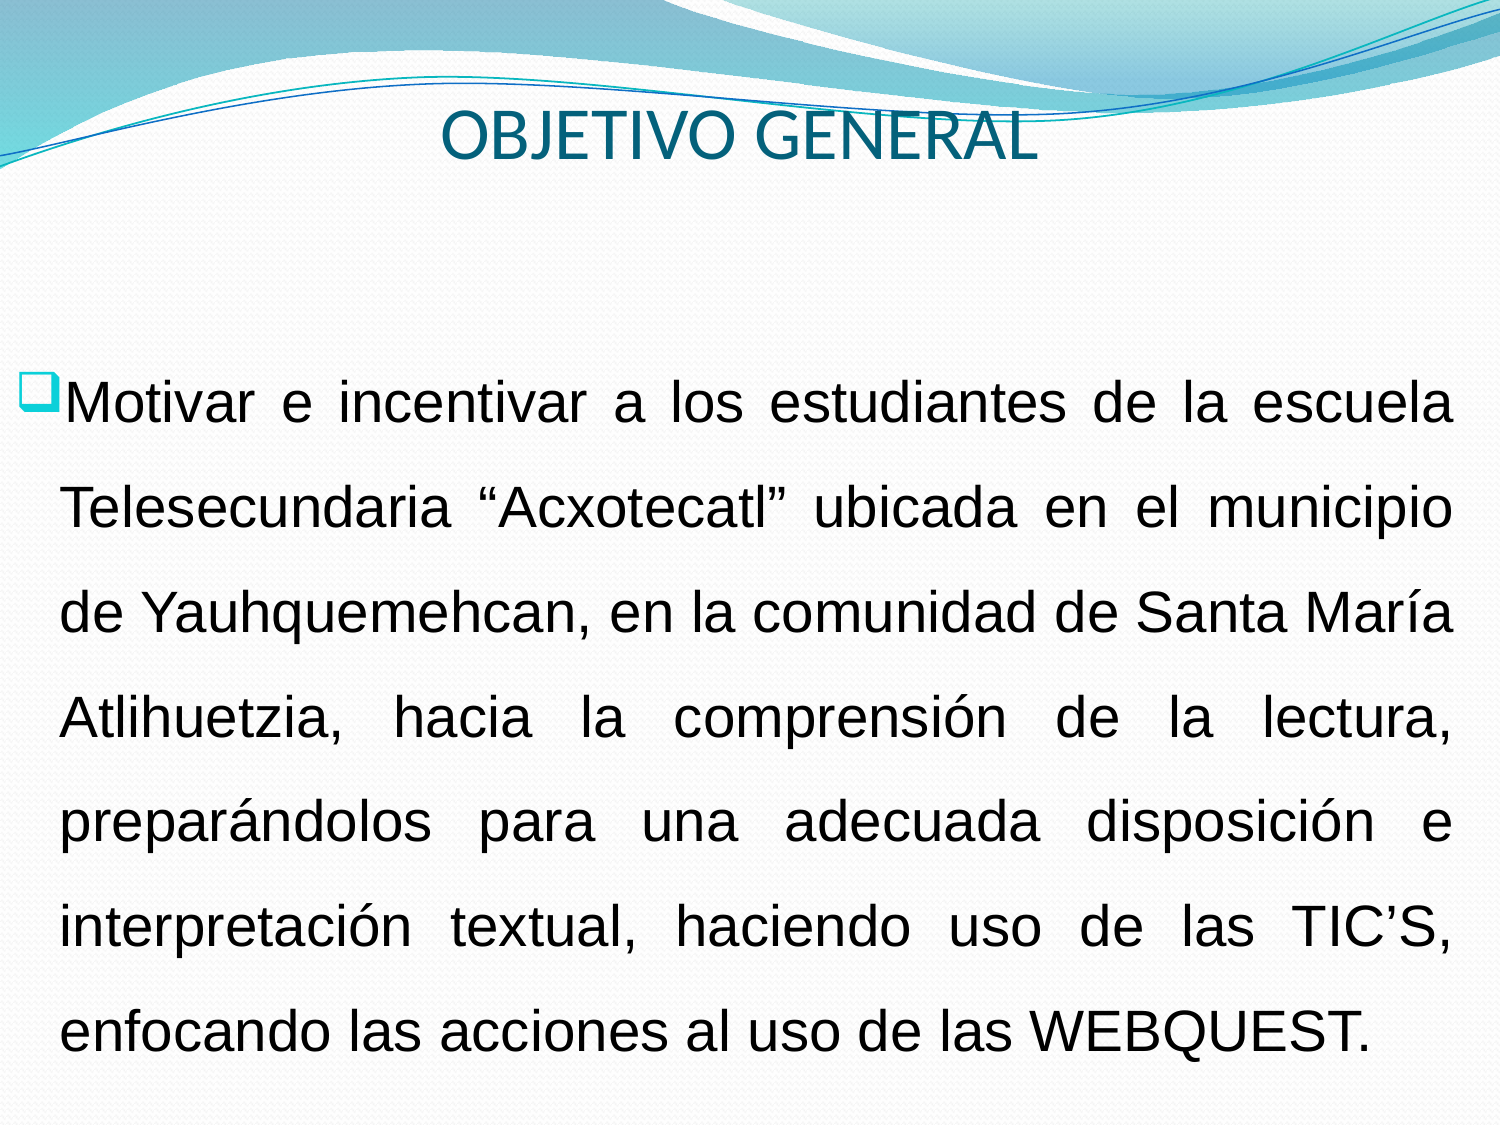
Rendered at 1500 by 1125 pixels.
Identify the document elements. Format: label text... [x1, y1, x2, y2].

title OBJETIVO GENERAL [64, 42, 1415, 175]
list Motivar e incentivar a los estudiantes de la escuela Telesecundaria “Acxotecatl” ubicada en el municipio de Yauhquemehcan, en la comunidad de Santa María Atlihuetzia, hacia la comprensión de la lectura, preparándolos para una adecuada disposición e interpretación textual, haciendo uso de las TIC’S, enfocando las acciones al uso de las WEBQUEST. [0, 219, 1471, 1094]
